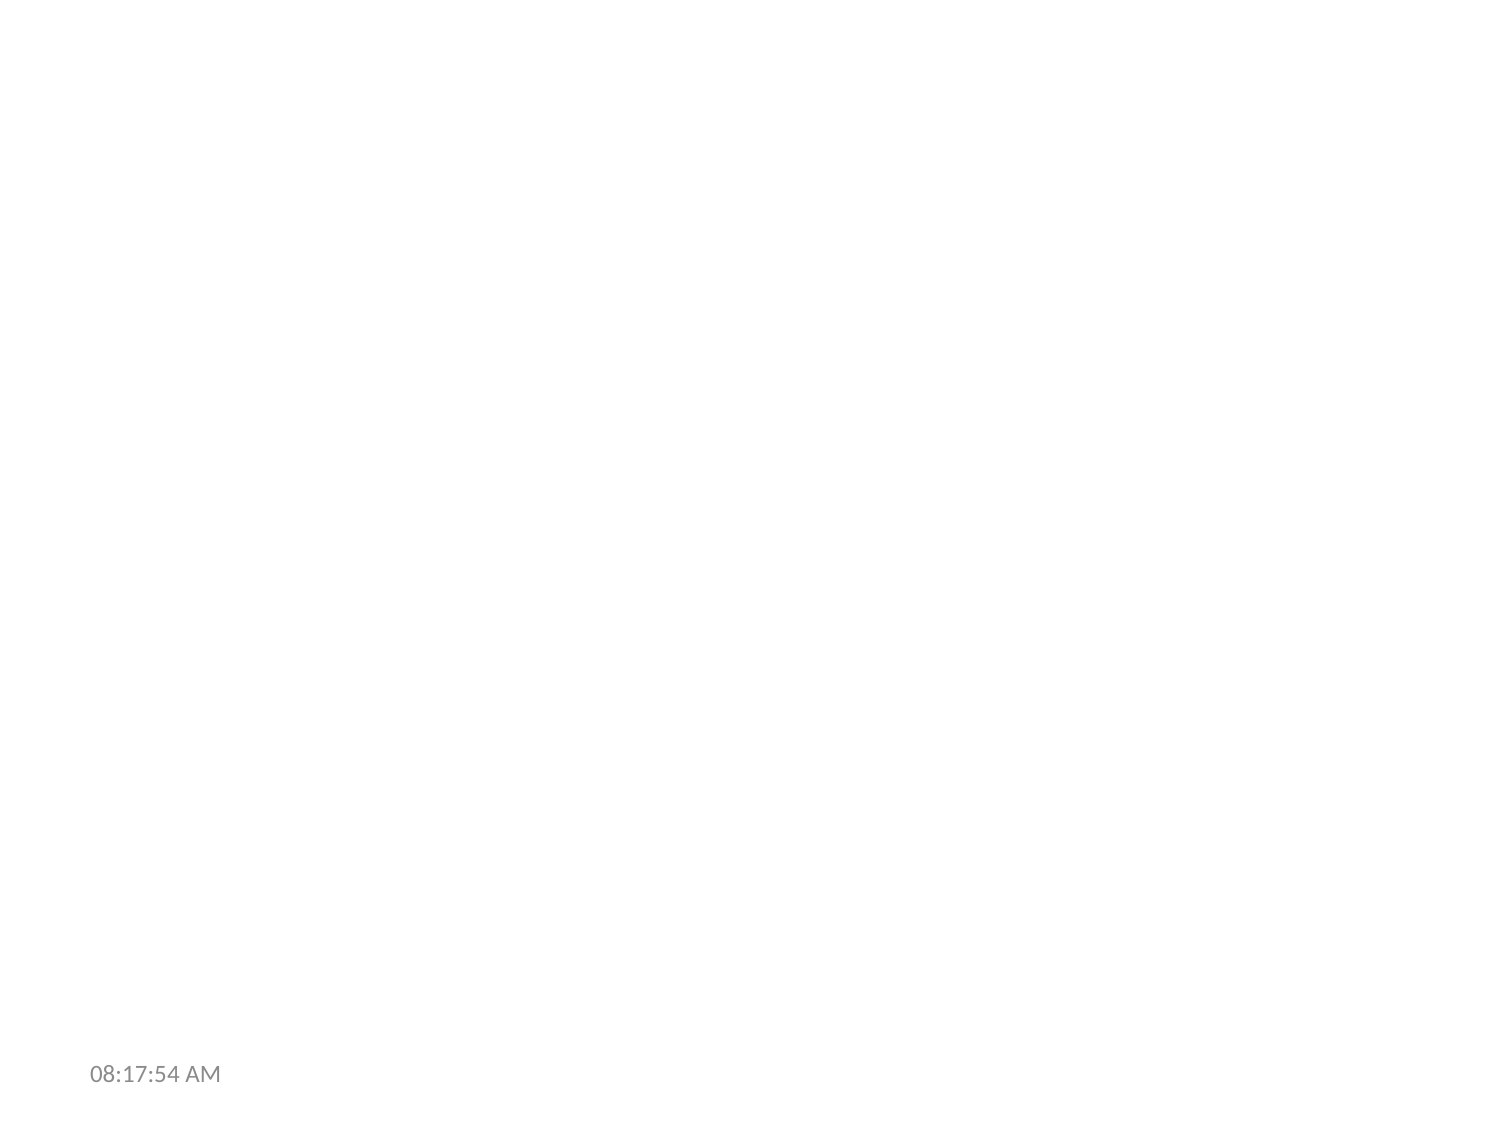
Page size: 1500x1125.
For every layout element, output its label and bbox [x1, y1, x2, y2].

slide_number [75, 1042, 425, 1103]
